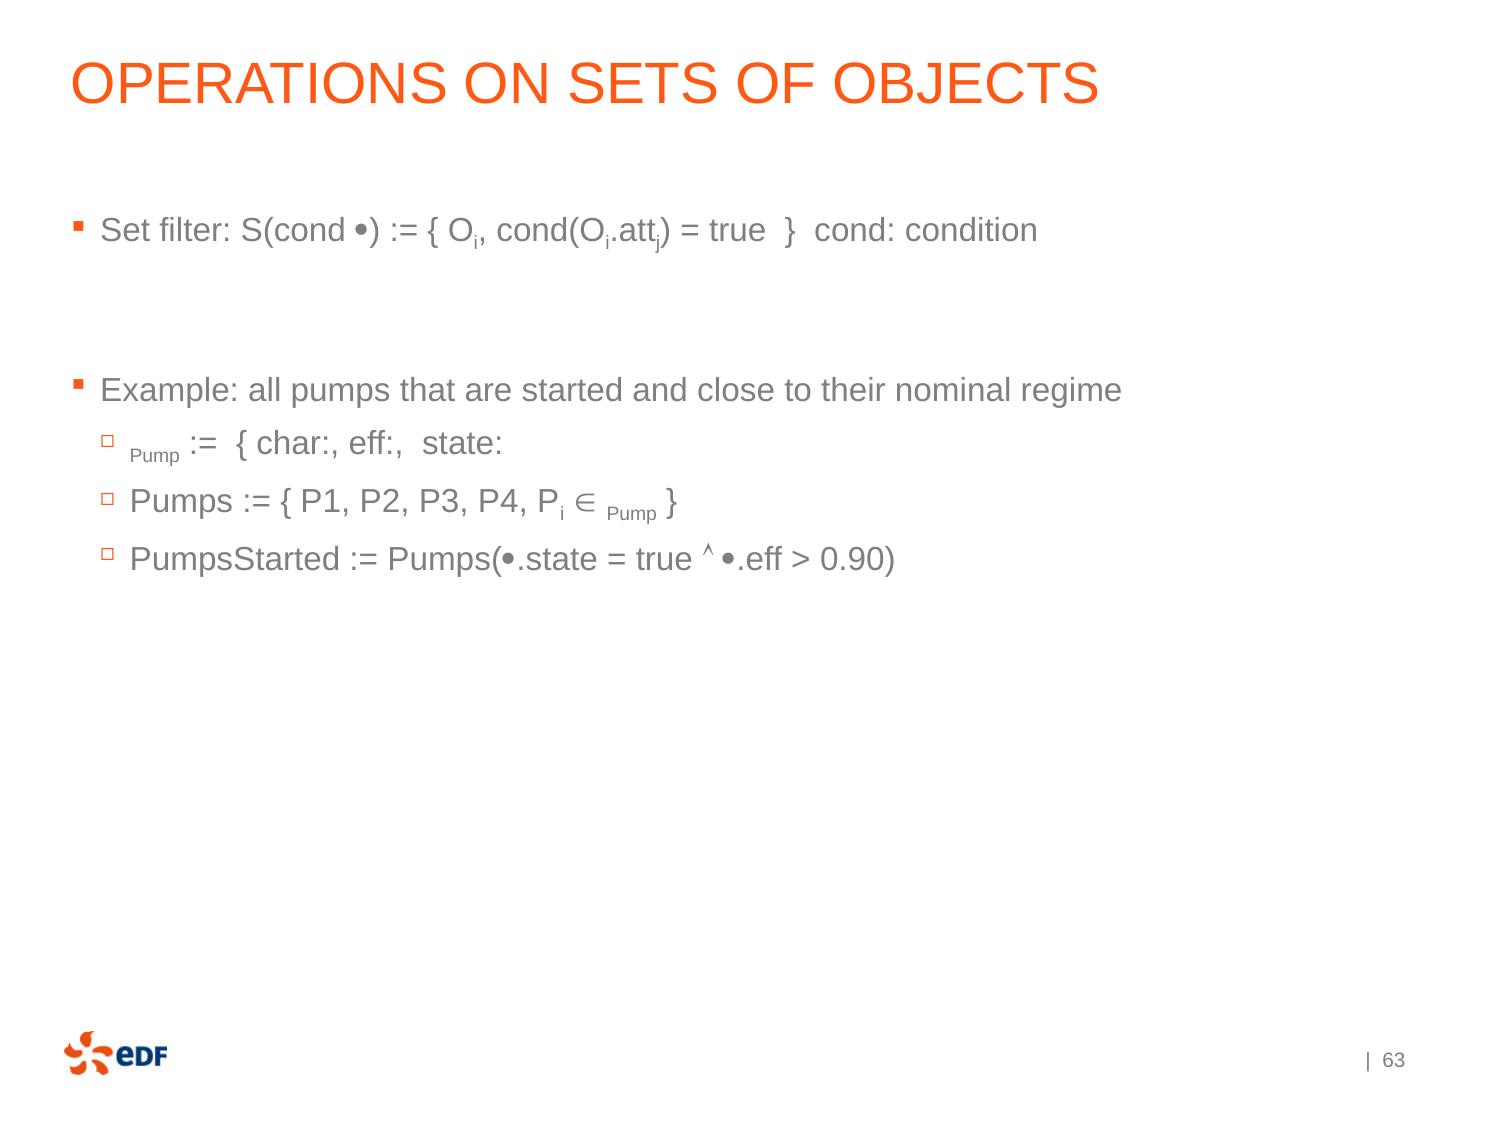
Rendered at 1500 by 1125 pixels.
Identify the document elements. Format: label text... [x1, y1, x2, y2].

picture [64, 1031, 167, 1075]
title Operations on sets of objects [64, 45, 1436, 185]
